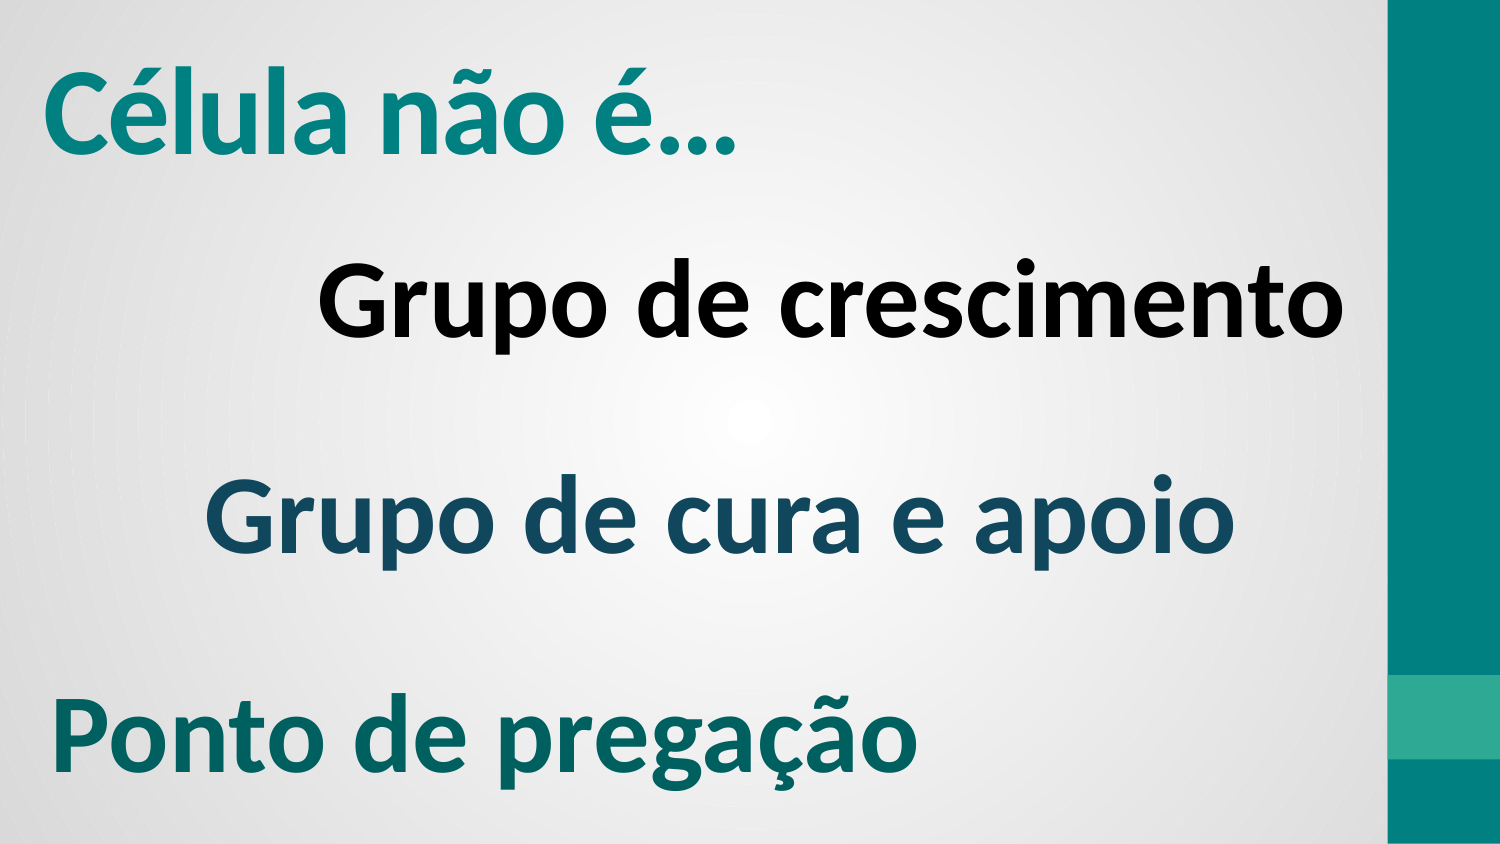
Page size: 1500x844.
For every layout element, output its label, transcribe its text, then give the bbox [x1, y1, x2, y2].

title Célula não é… [35, 33, 1326, 175]
text_box Ponto de pregação [43, 652, 1061, 803]
text_box Grupo de crescimento [260, 217, 1355, 368]
text_box Grupo de cura e apoio [197, 433, 1297, 584]
